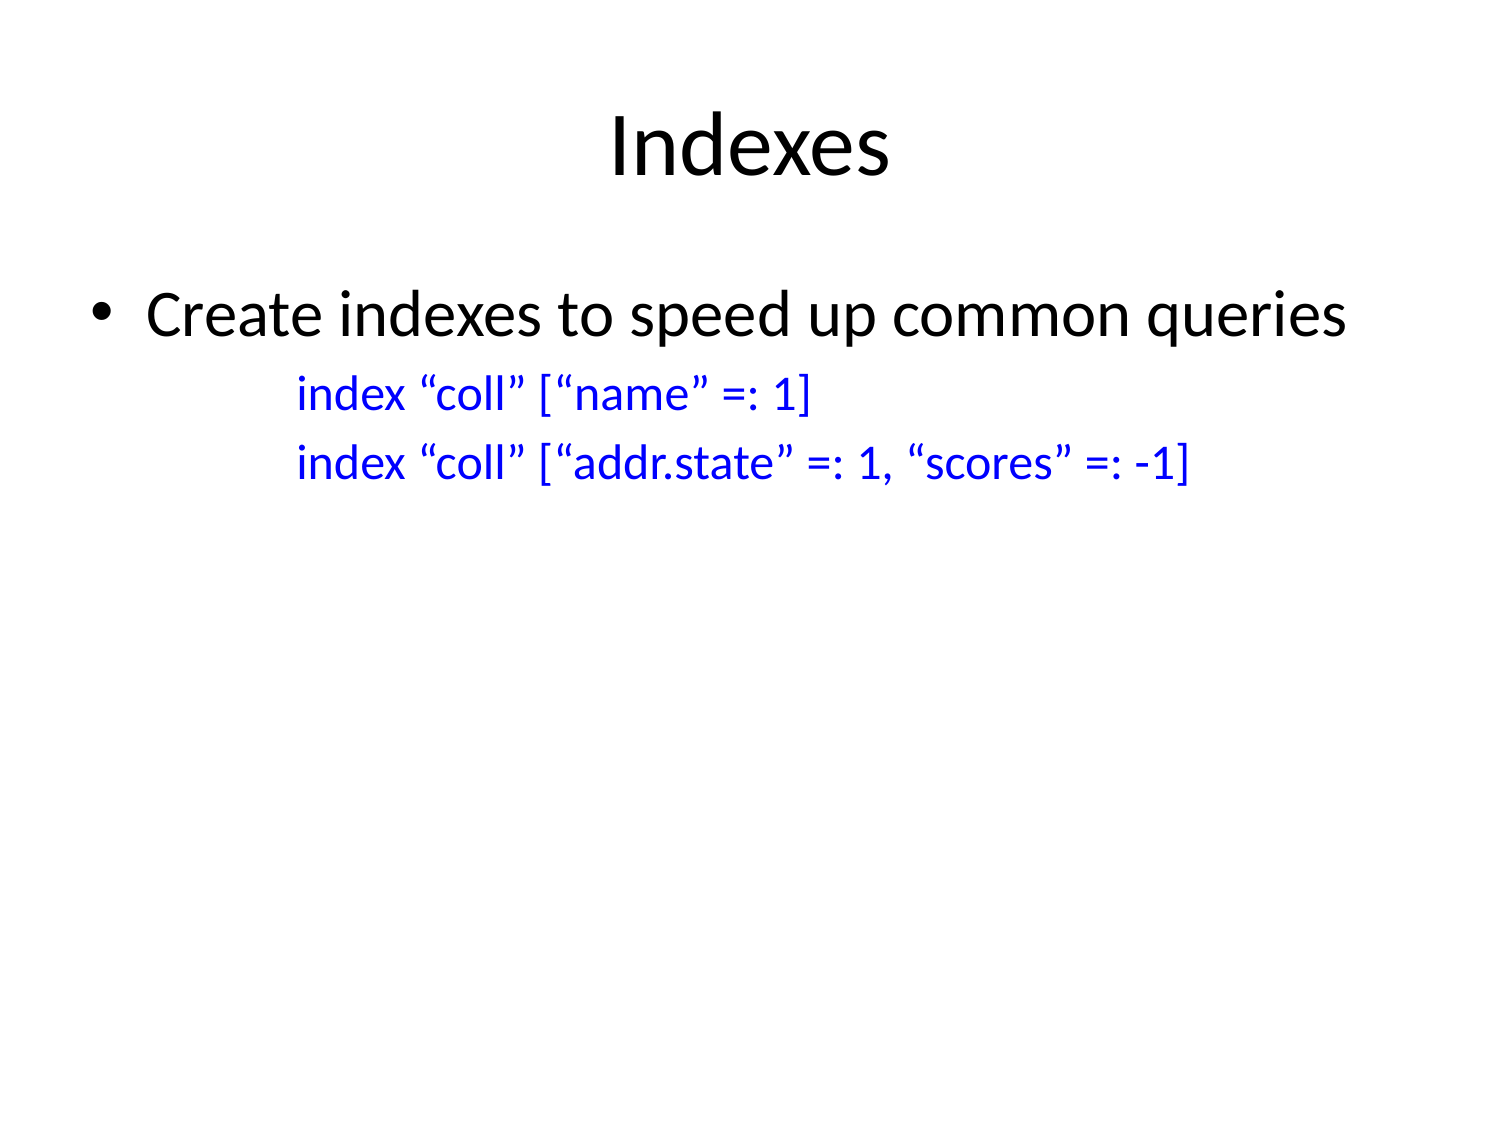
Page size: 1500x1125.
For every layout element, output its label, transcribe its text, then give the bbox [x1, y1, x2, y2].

title Indexes [75, 45, 1425, 233]
list Create indexes to speed up common queries index “coll” [“name” =: 1] index “coll” [“addr.state” =: 1, “scores” =: -1] [75, 262, 1425, 1005]
